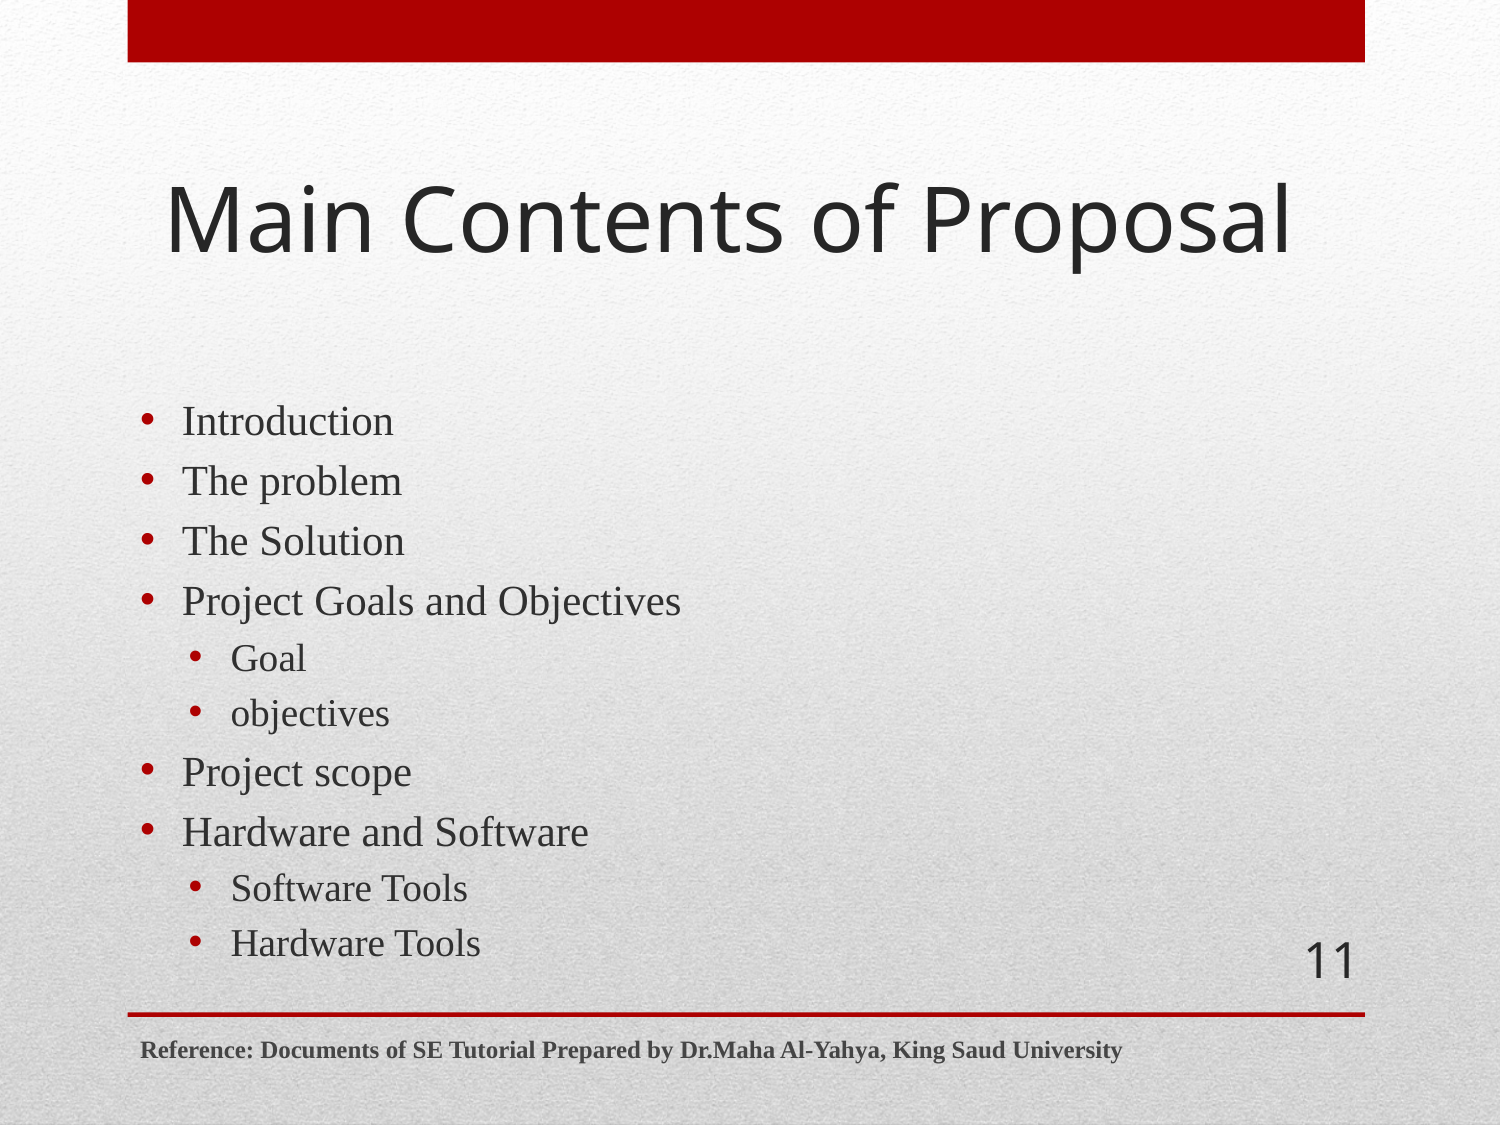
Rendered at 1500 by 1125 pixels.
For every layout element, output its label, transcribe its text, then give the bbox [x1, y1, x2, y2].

list Introduction The problem The Solution Project Goals and Objectives Goal objectives Project scope Hardware and Software Software Tools Hardware Tools [125, 384, 1363, 978]
footer Reference: Documents of SE Tutorial Prepared by Dr.Maha Al-Yahya, King Saud University [125, 1018, 1363, 1079]
slide_number 11 [1250, 933, 1375, 993]
title Main Contents of Proposal [125, 83, 1452, 279]
